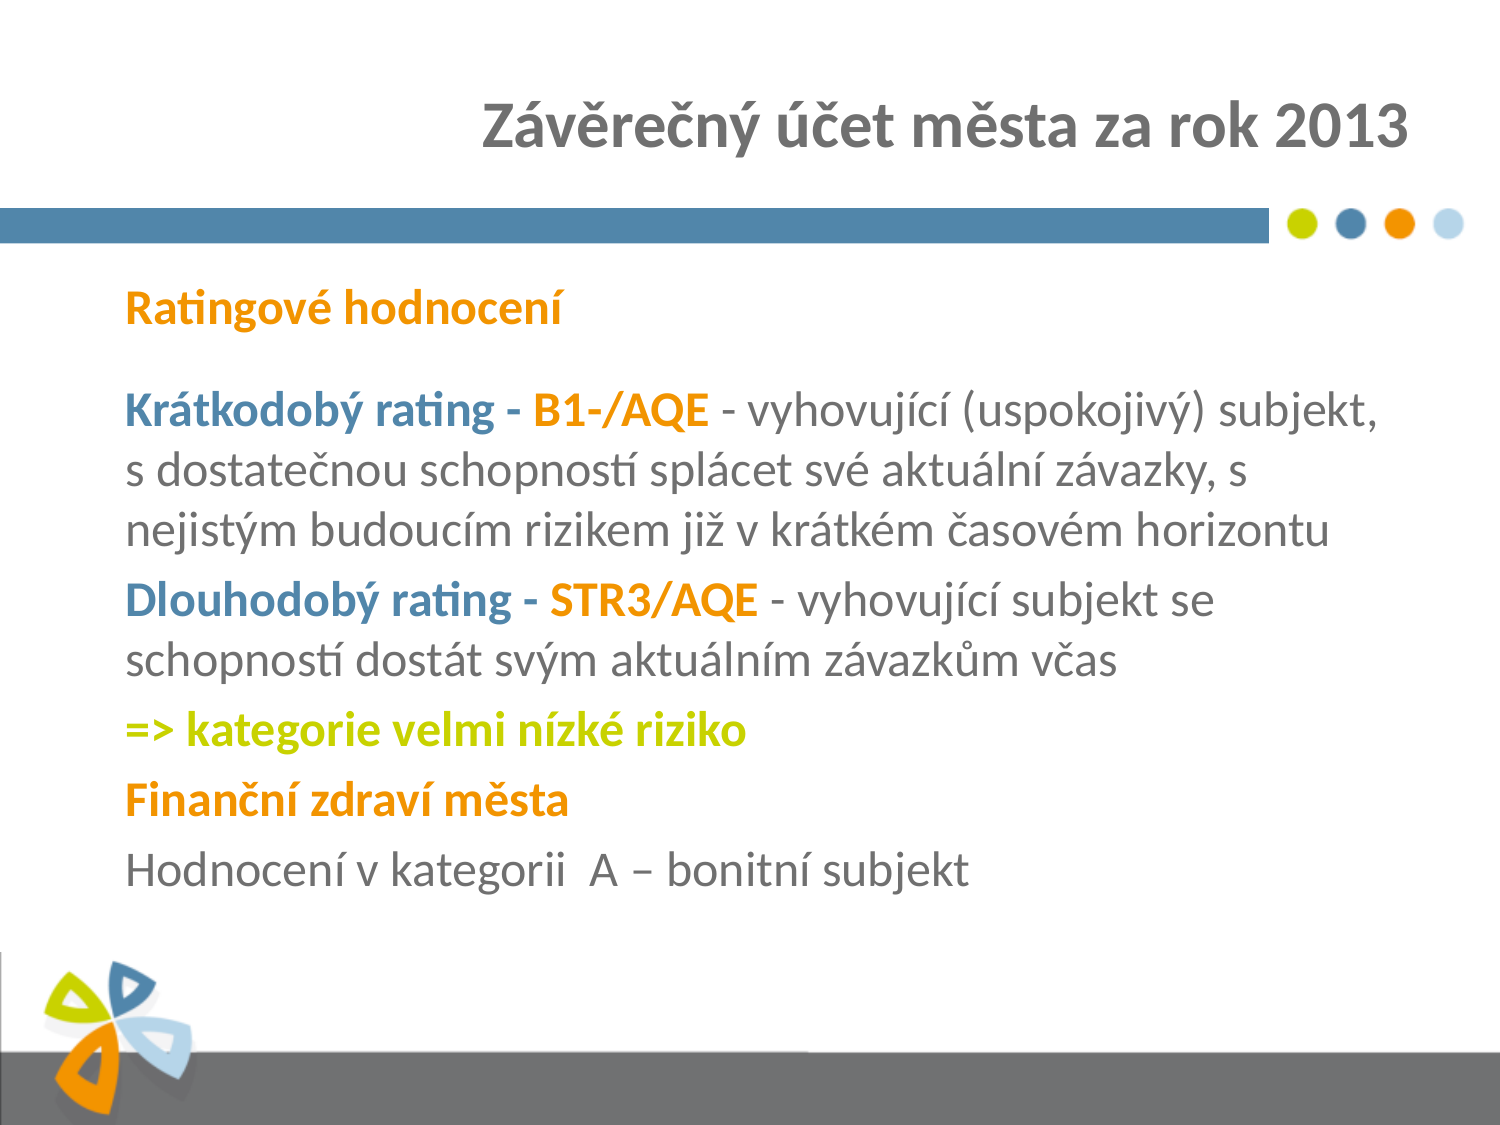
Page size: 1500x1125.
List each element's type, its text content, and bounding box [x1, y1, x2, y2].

list Ratingové hodnocení Krátkodobý rating - B1-/AQE - vyhovující (uspokojivý) subjekt, s dostatečnou schopností splácet své aktuální závazky, s nejistým budoucím rizikem již v krátkém časovém horizontu Dlouhodobý rating - STR3/AQE - vyhovující subjekt se schopností dostát svým aktuálním závazkům včas => kategorie velmi nízké riziko Finanční zdraví města Hodnocení v kategorii A – bonitní subjekt [110, 267, 1400, 1012]
title Závěrečný účet města za rok 2013 [75, 45, 1425, 197]
picture [1269, 196, 1483, 256]
picture [0, 952, 1500, 1125]
